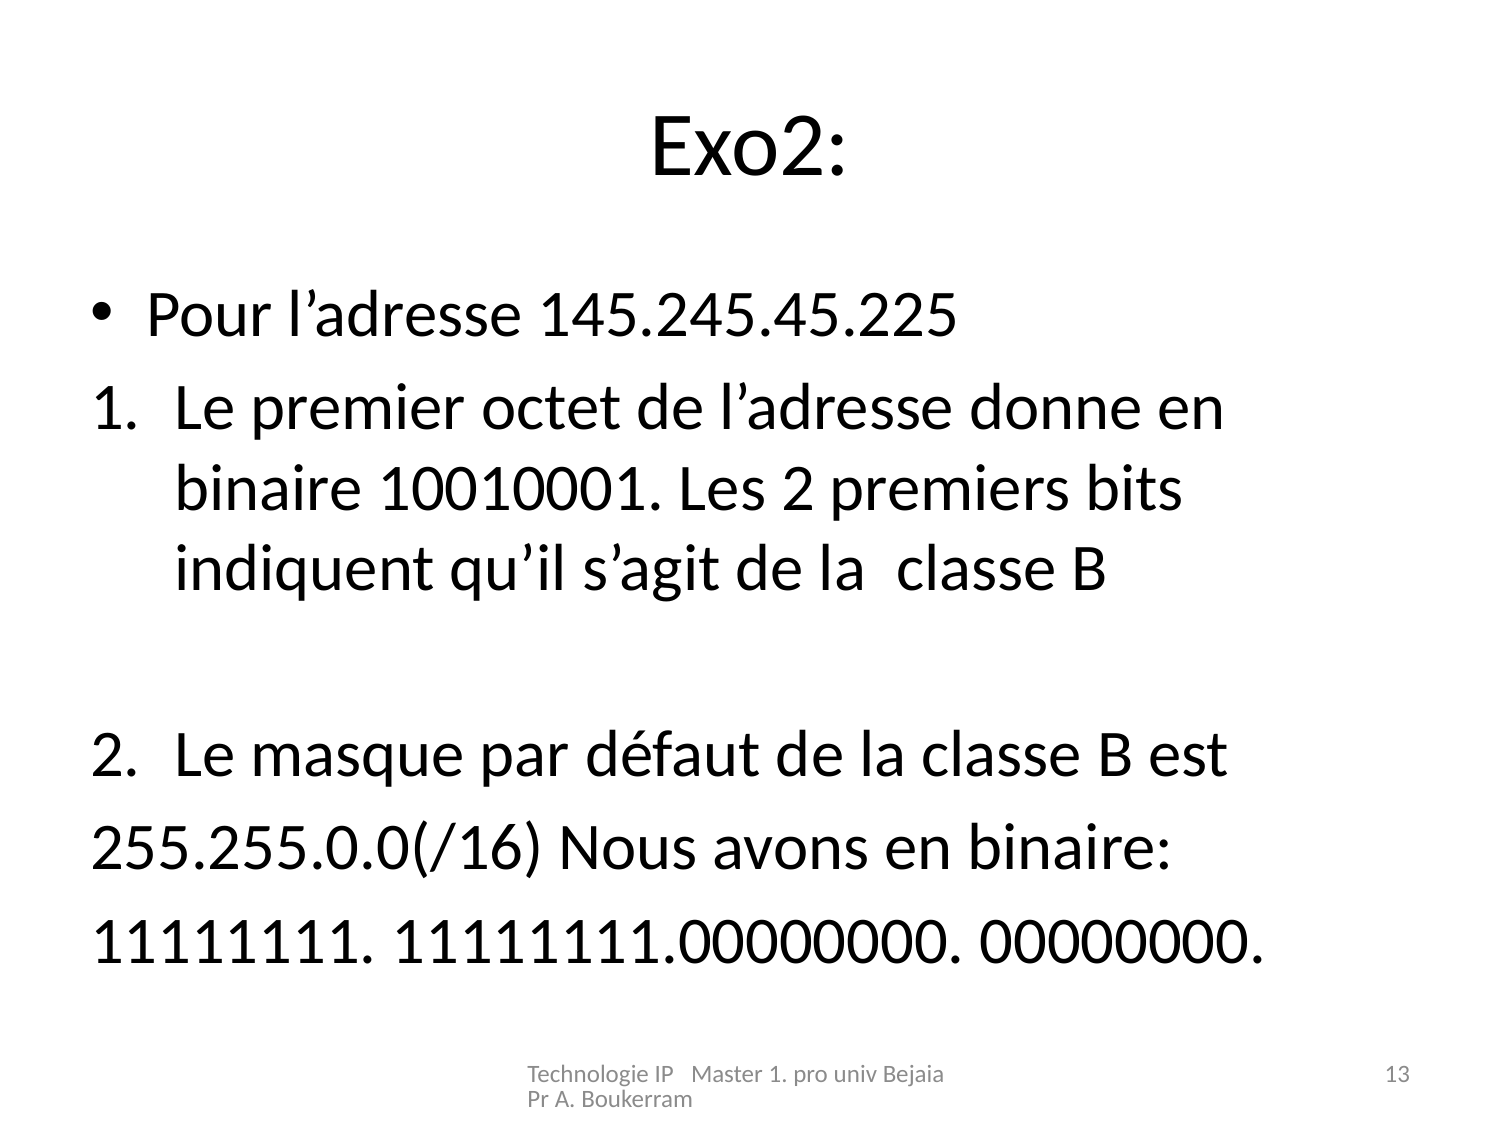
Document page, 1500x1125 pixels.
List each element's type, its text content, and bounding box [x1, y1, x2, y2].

title Exo2: [75, 45, 1425, 233]
slide_number 13 [1074, 1042, 1425, 1103]
list Pour l’adresse 145.245.45.225 Le premier octet de l’adresse donne en binaire 10010001. Les 2 premiers bits indiquent qu’il s’agit de la classe B Le masque par défaut de la classe B est 255.255.0.0(/16) Nous avons en binaire: 11111111. 11111111.00000000. 00000000. [75, 262, 1425, 1005]
footer Technologie IP Master 1. pro univ Bejaia Pr A. Boukerram [512, 1042, 988, 1103]
